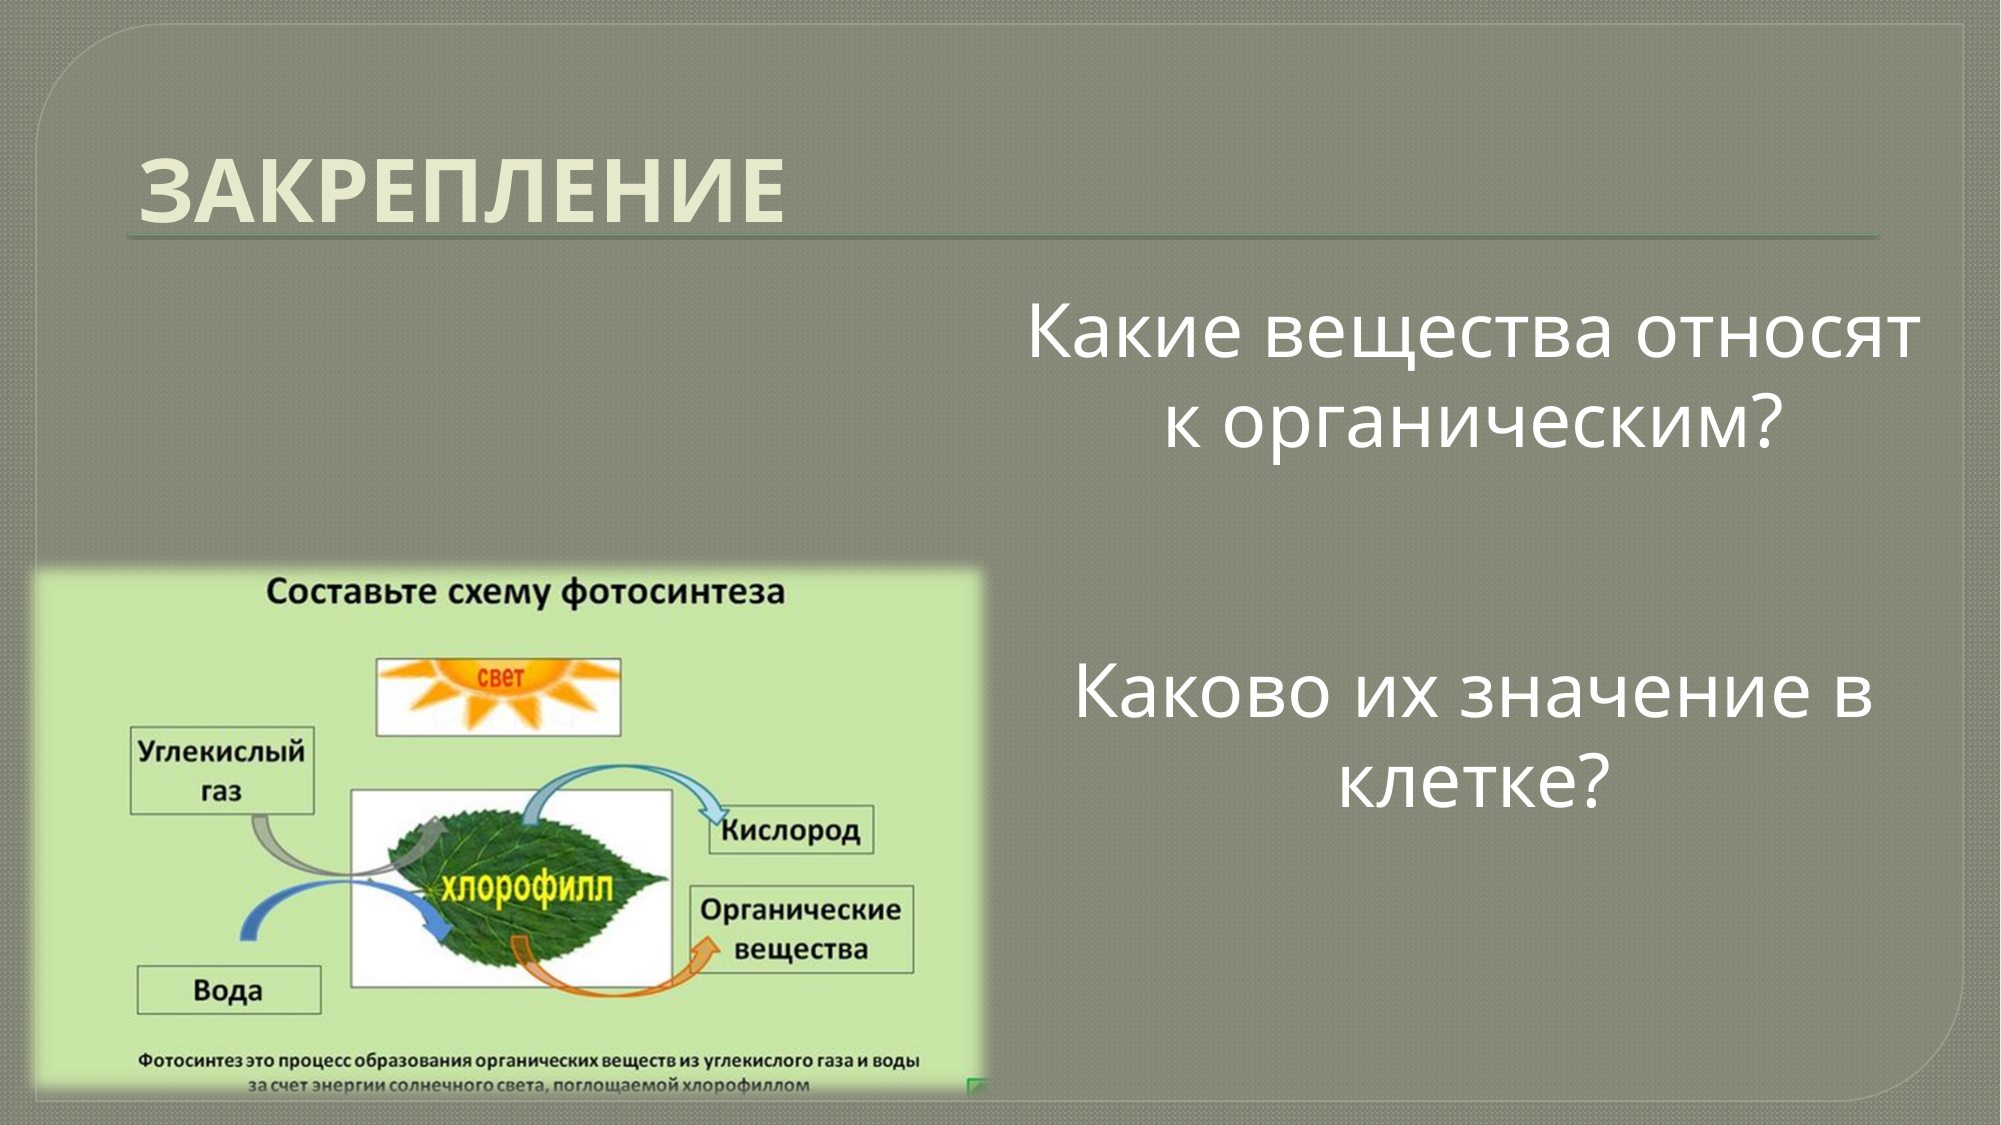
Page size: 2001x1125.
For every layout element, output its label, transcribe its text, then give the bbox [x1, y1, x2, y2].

picture [15, 551, 1001, 1106]
list Какие вещества относят к органическим? Каково их значение в клетке? [978, 274, 1948, 977]
title ЗАКРЕПЛЕНИЕ [112, 97, 804, 248]
